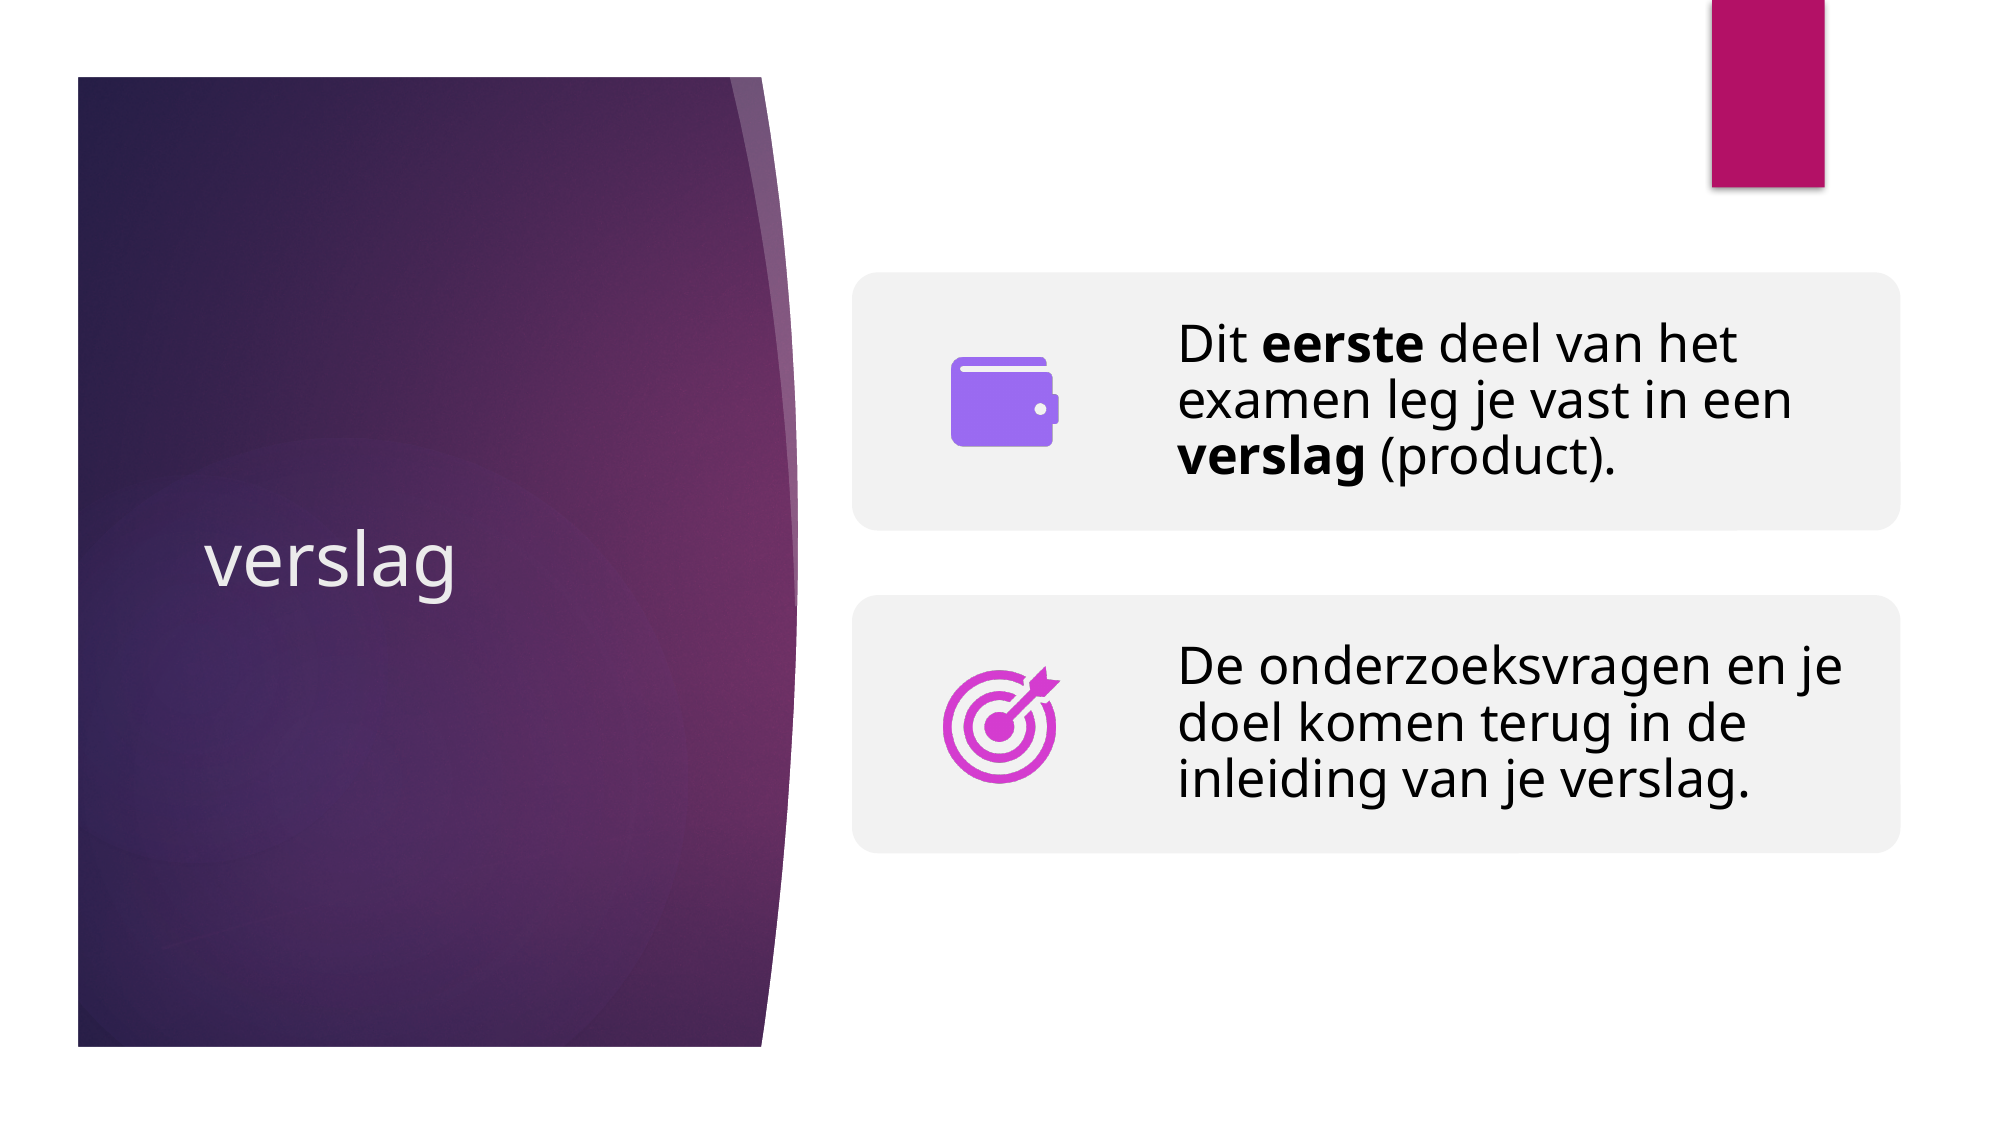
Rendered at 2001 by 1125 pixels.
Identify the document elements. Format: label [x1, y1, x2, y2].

list [851, 132, 1901, 994]
text_box [0, 0, 2000, 1125]
